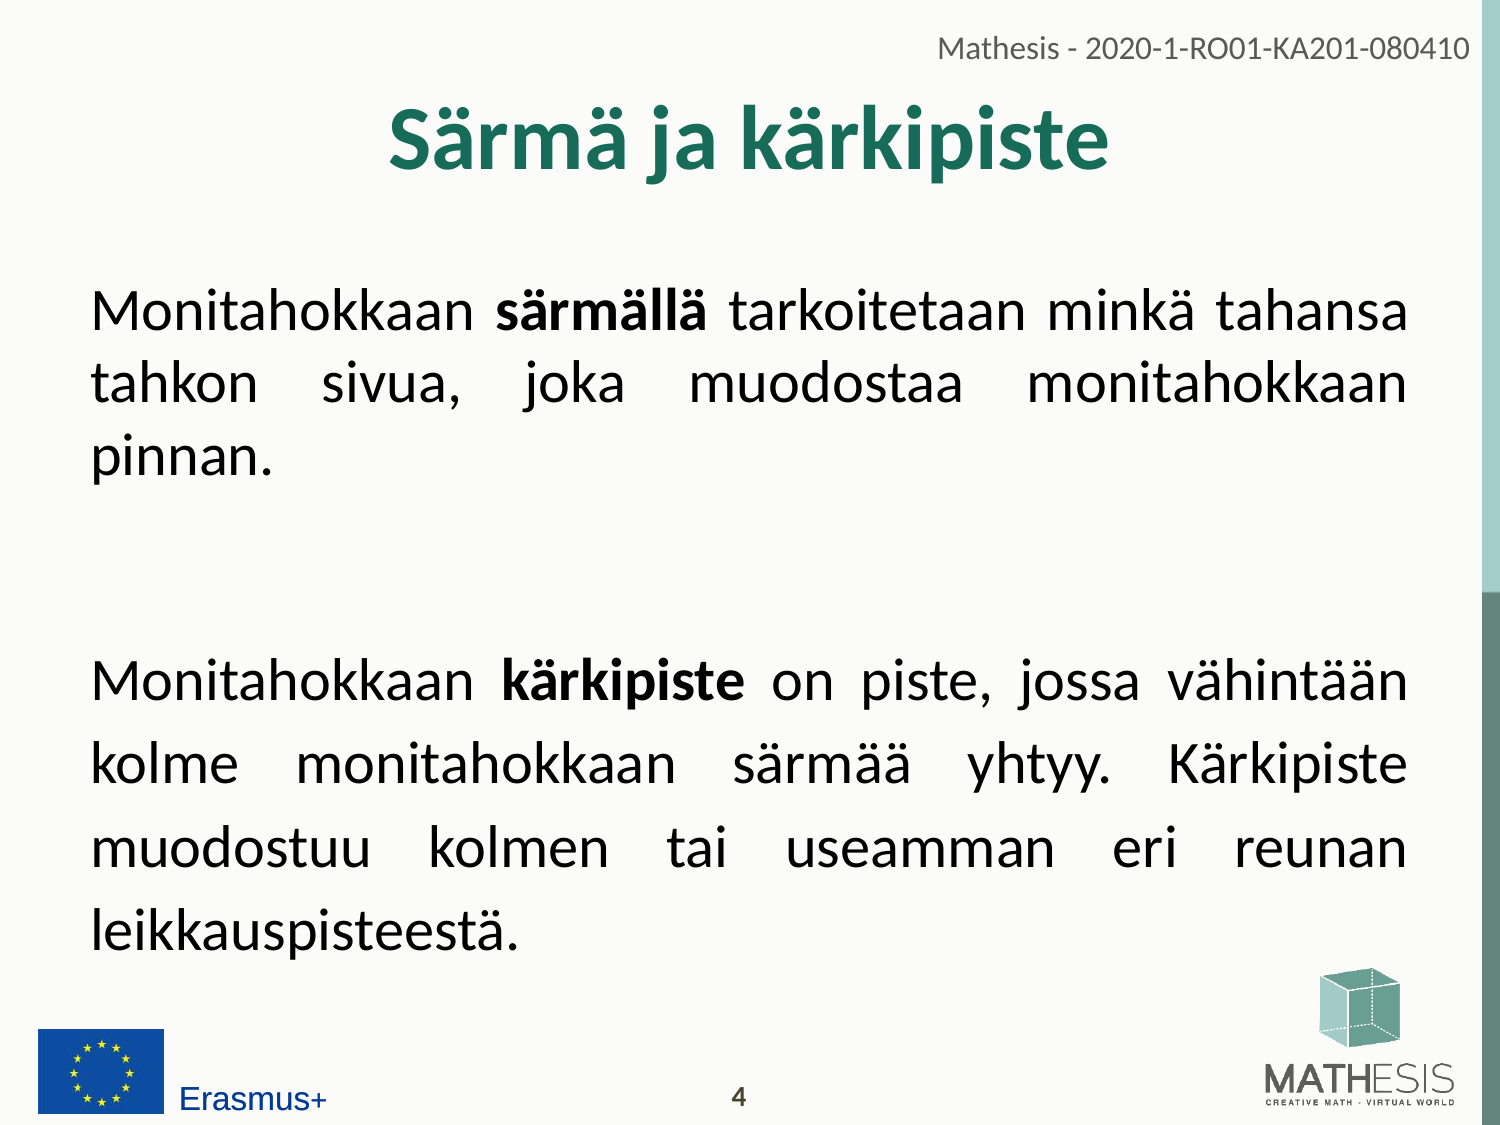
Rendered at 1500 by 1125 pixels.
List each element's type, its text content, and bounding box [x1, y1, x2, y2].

list Monitahokkaan särmällä tarkoitetaan minkä tahansa tahkon sivua, joka muodostaa monitahokkaan pinnan. Monitahokkaan kärkipiste on piste, jossa vähintään kolme monitahokkaan särmää yhtyy. Kärkipiste muodostuu kolmen tai useamman eri reunan leikkauspisteestä. [75, 262, 1425, 1005]
picture [38, 1029, 164, 1114]
title Särmä ja kärkipiste [75, 70, 1425, 259]
